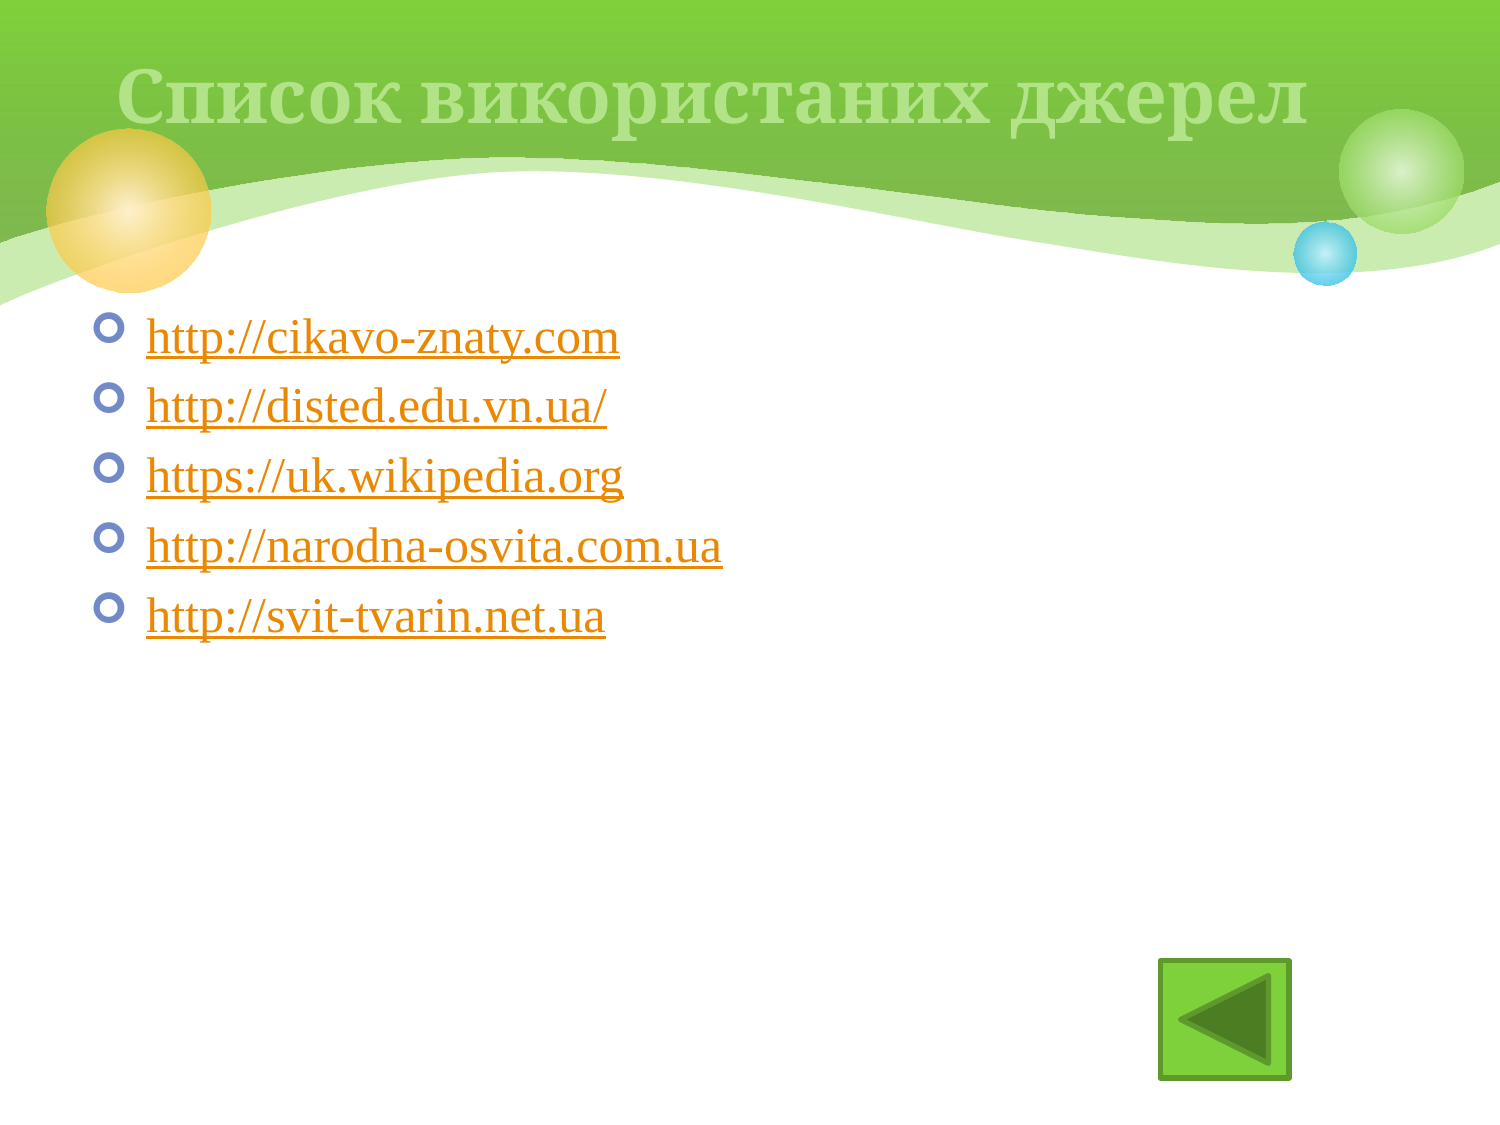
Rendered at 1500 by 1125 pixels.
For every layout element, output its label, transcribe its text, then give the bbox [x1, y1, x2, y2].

text_box [1158, 1038, 1292, 1081]
title Список використаних джерел [0, 0, 1425, 188]
list http://cikavo-znaty.com http://disted.edu.vn.ua/ https://uk.wikipedia.org http://narodna-osvita.com.ua http://svit-tvarin.net.ua [75, 295, 1425, 1038]
